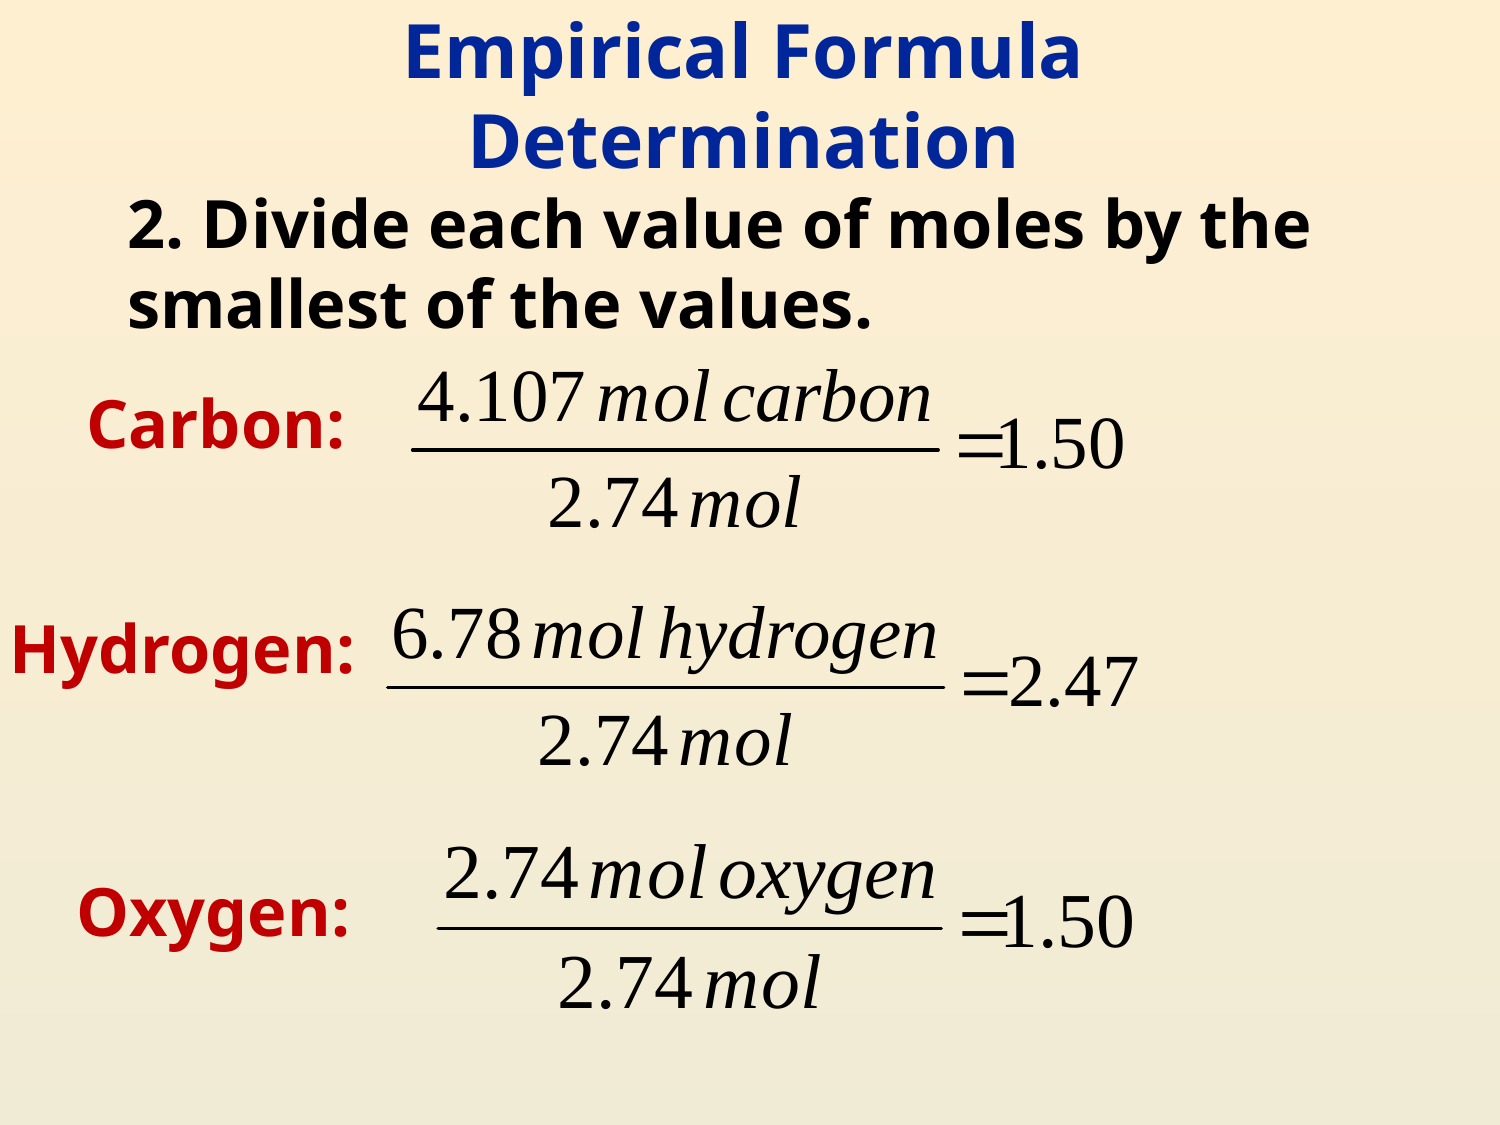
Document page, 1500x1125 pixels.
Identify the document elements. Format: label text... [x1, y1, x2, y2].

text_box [399, 349, 1138, 563]
text_box Carbon: [71, 374, 361, 470]
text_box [424, 824, 1151, 1046]
text_box Hydrogen: [0, 599, 369, 695]
text_box Oxygen: [61, 862, 365, 958]
title Empirical Formula Determination [112, 0, 1376, 174]
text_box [374, 587, 1151, 801]
text_box 2. Divide each value of moles by the smallest of the values. [112, 174, 1390, 350]
